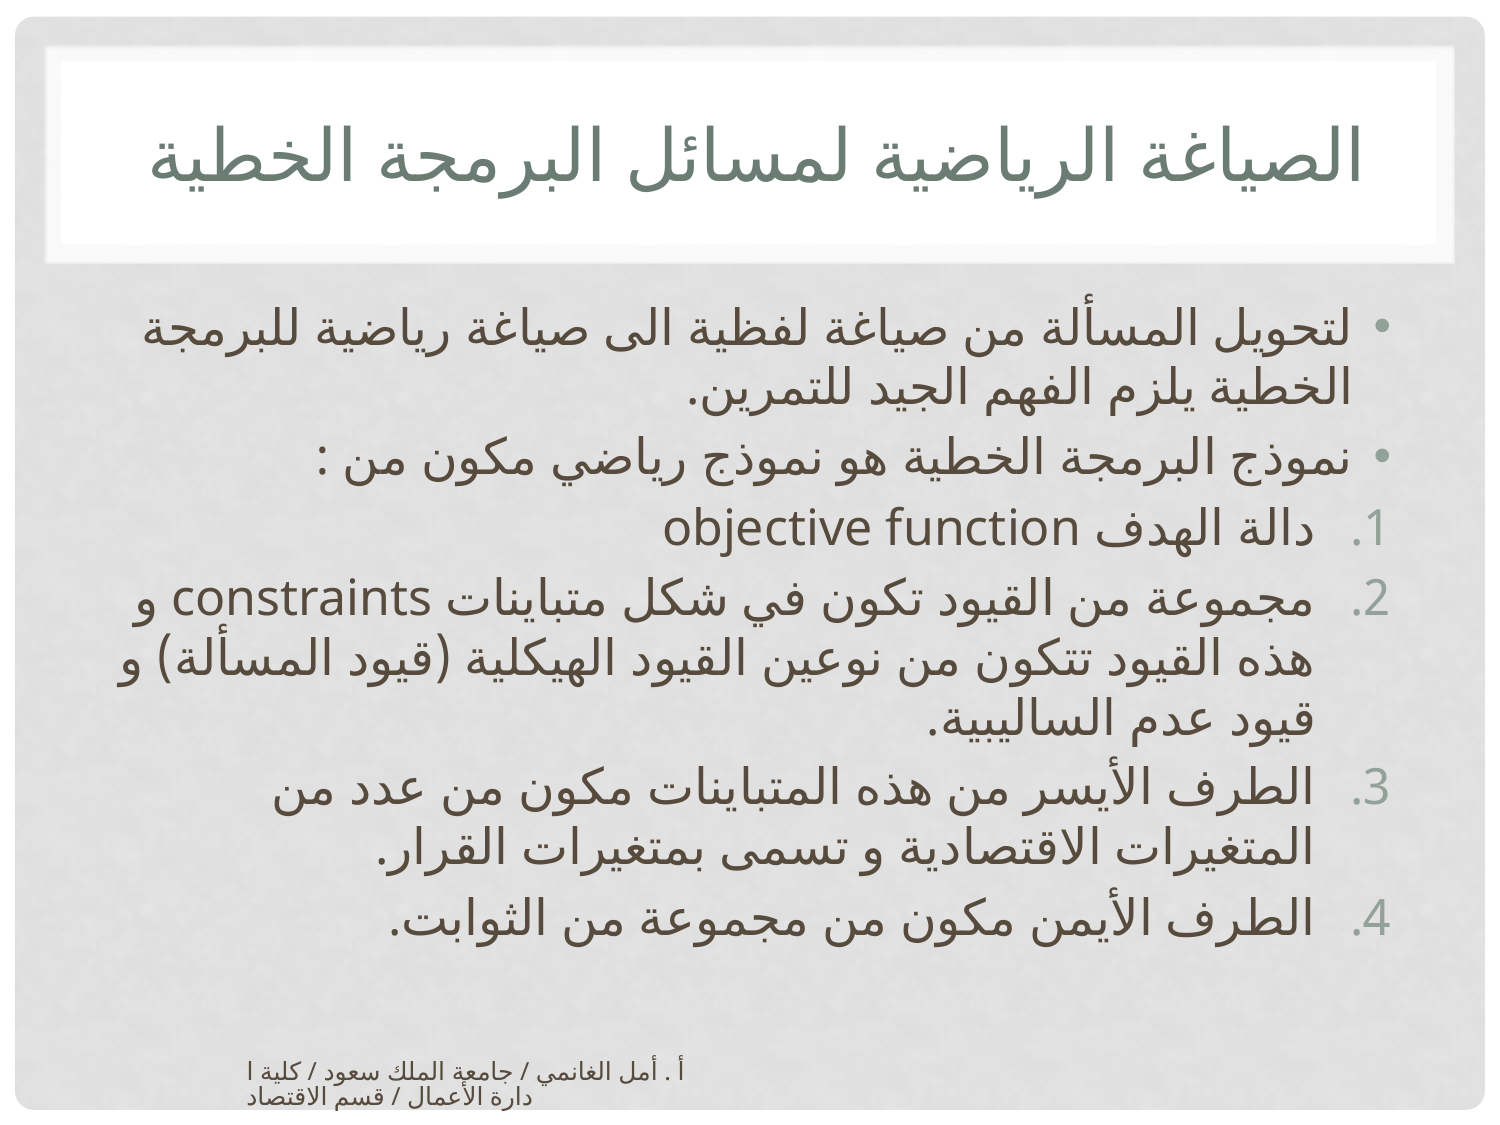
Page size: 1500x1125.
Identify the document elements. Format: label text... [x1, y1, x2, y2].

title الصياغة الرياضية لمسائل البرمجة الخطية [69, 66, 1425, 238]
list لتحويل المسألة من صياغة لفظية الى صياغة رياضية للبرمجة الخطية يلزم الفهم الجيد للتمرين. نموذج البرمجة الخطية هو نموذج رياضي مكون من : دالة الهدف objective function مجموعة من القيود تكون في شكل متباينات constraints و هذه القيود تتكون من نوعين القيود الهيكلية (قيود المسألة) و قيود عدم الساليبية. الطرف الأيسر من هذه المتباينات مكون من عدد من المتغيرات الاقتصادية و تسمى بمتغيرات القرار. الطرف الأيمن مكون من مجموعة من الثوابت. [75, 287, 1425, 1005]
footer أ . أمل الغانمي / جامعة الملك سعود / كلية ادارة الأعمال / قسم الاقتصاد [512, 1042, 988, 1103]
